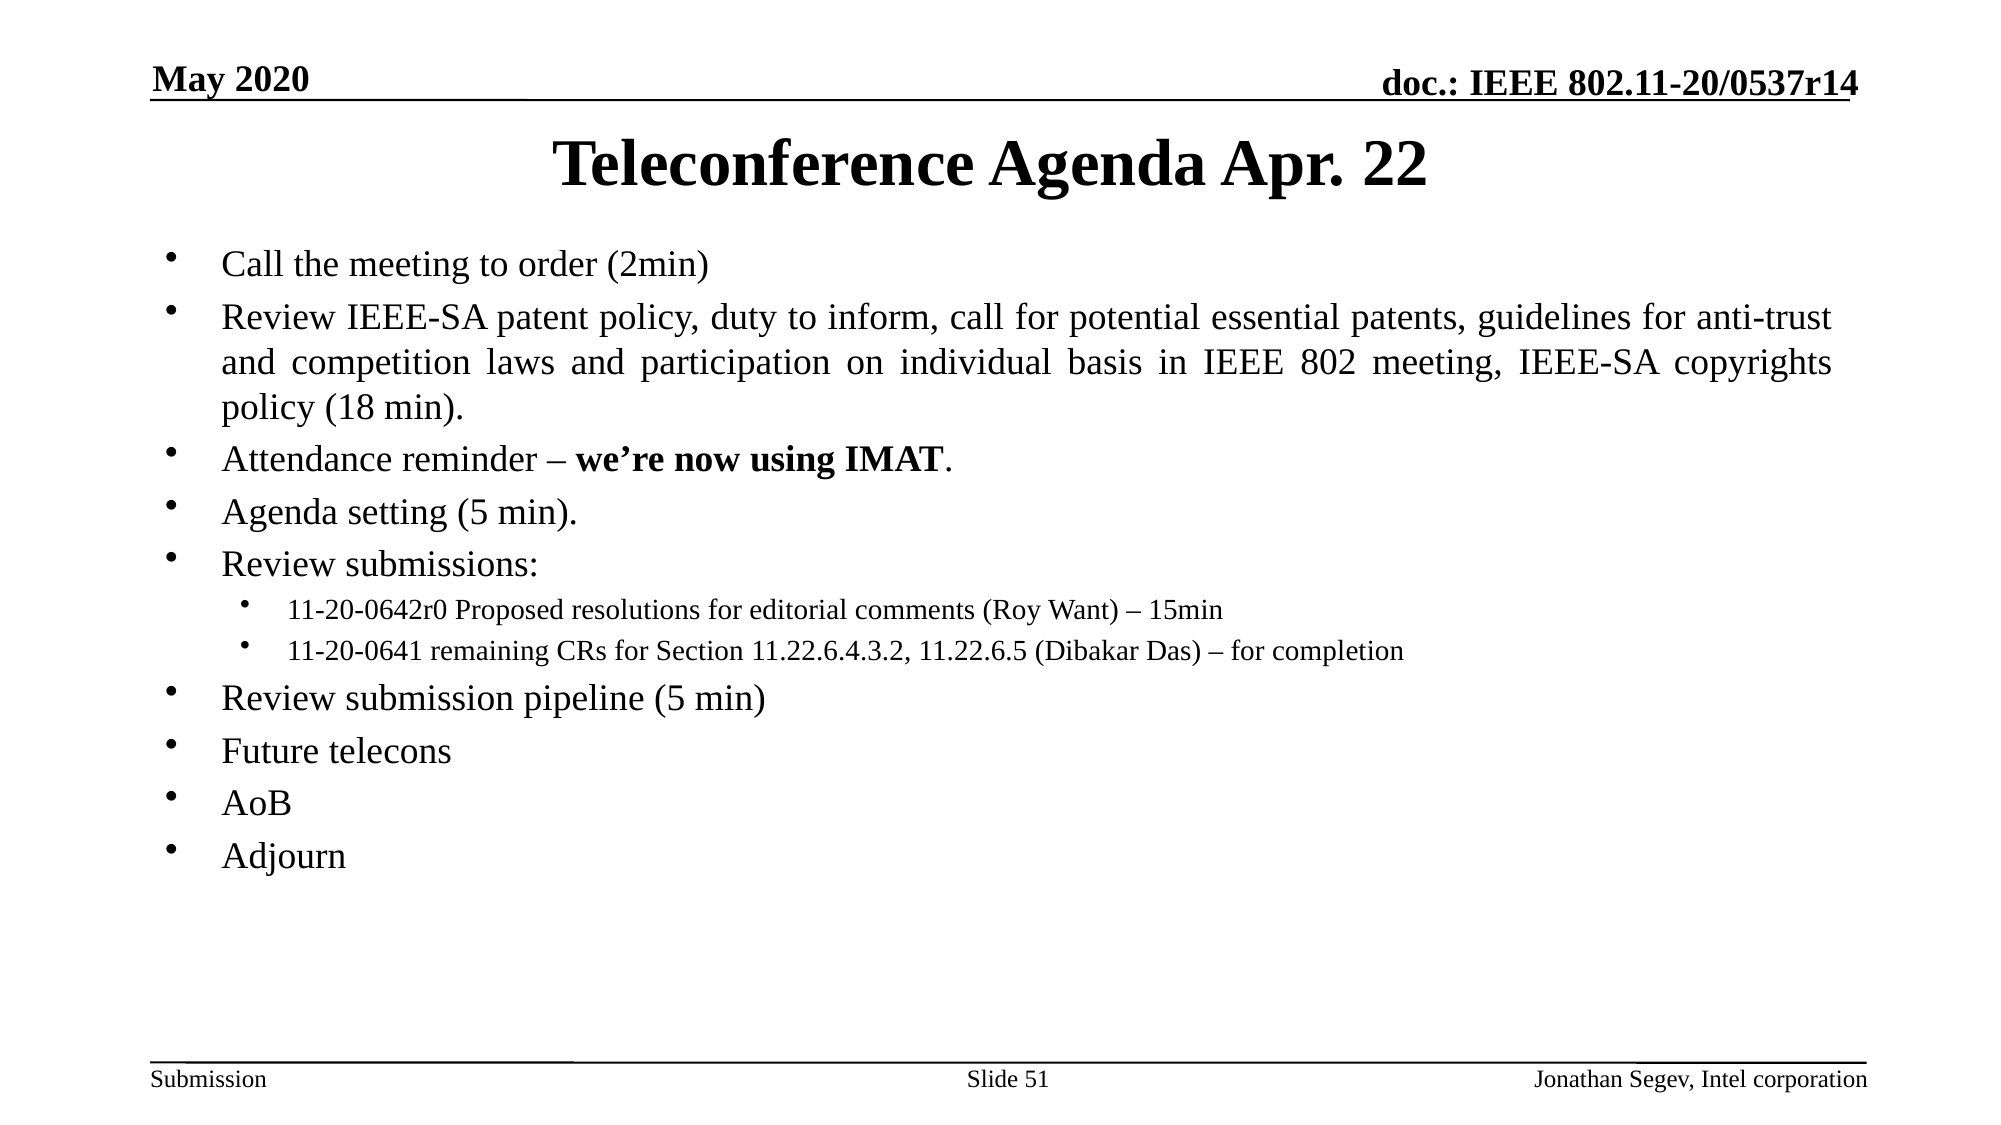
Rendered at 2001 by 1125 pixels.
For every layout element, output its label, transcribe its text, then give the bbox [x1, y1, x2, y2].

title Teleconference Agenda Apr. 22 [149, 112, 1850, 205]
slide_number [152, 54, 563, 100]
footer Jonathan Segev, Intel corporation [1171, 1061, 1869, 1093]
slide_number Slide 51 [950, 1061, 1067, 1123]
list Call the meeting to order (2min) Review IEEE-SA patent policy, duty to inform, call for potential essential patents, guidelines for anti-trust and competition laws and participation on individual basis in IEEE 802 meeting, IEEE-SA copyrights policy (18 min). Attendance reminder – we’re now using IMAT. Agenda setting (5 min). Review submissions: 11-20-0642r0 Proposed resolutions for editorial comments (Roy Want) – 15min 11-20-0641 remaining CRs for Section 11.22.6.4.3.2, 11.22.6.5 (Dibakar Das) – for completion Review submission pipeline (5 min) Future telecons AoB Adjourn [149, 231, 1850, 1000]
